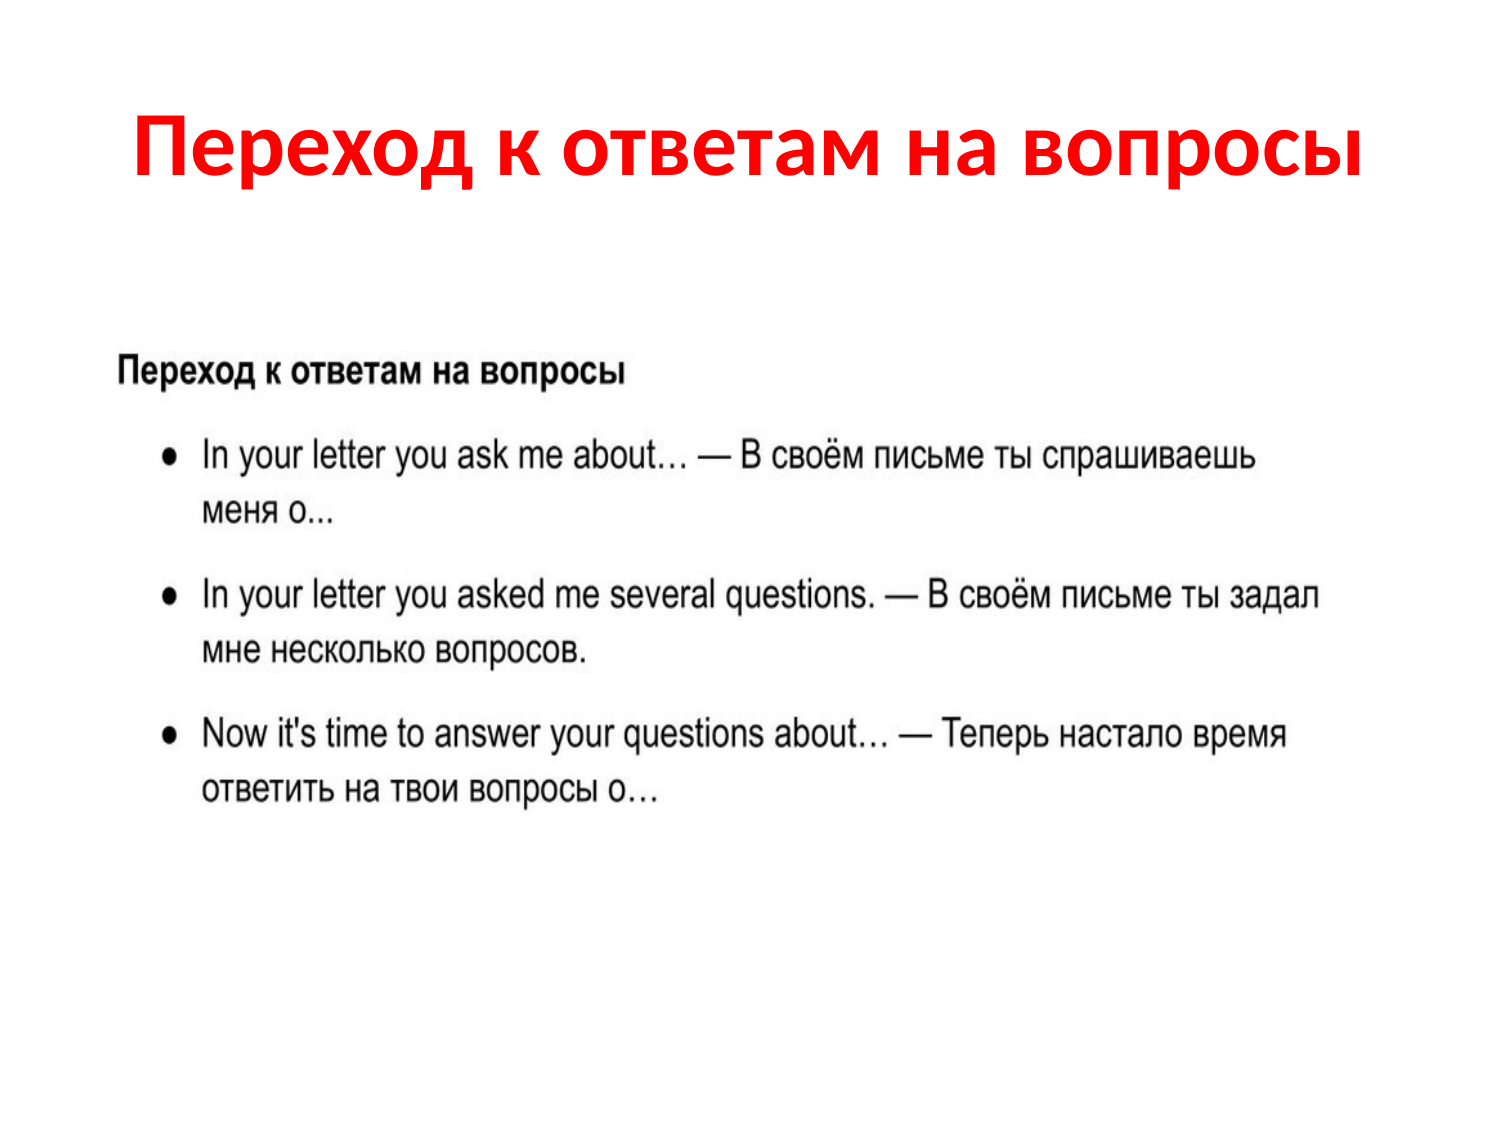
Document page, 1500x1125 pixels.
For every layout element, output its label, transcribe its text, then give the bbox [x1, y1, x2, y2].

title Переход к ответам на вопросы [75, 45, 1425, 233]
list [88, 337, 1376, 822]
